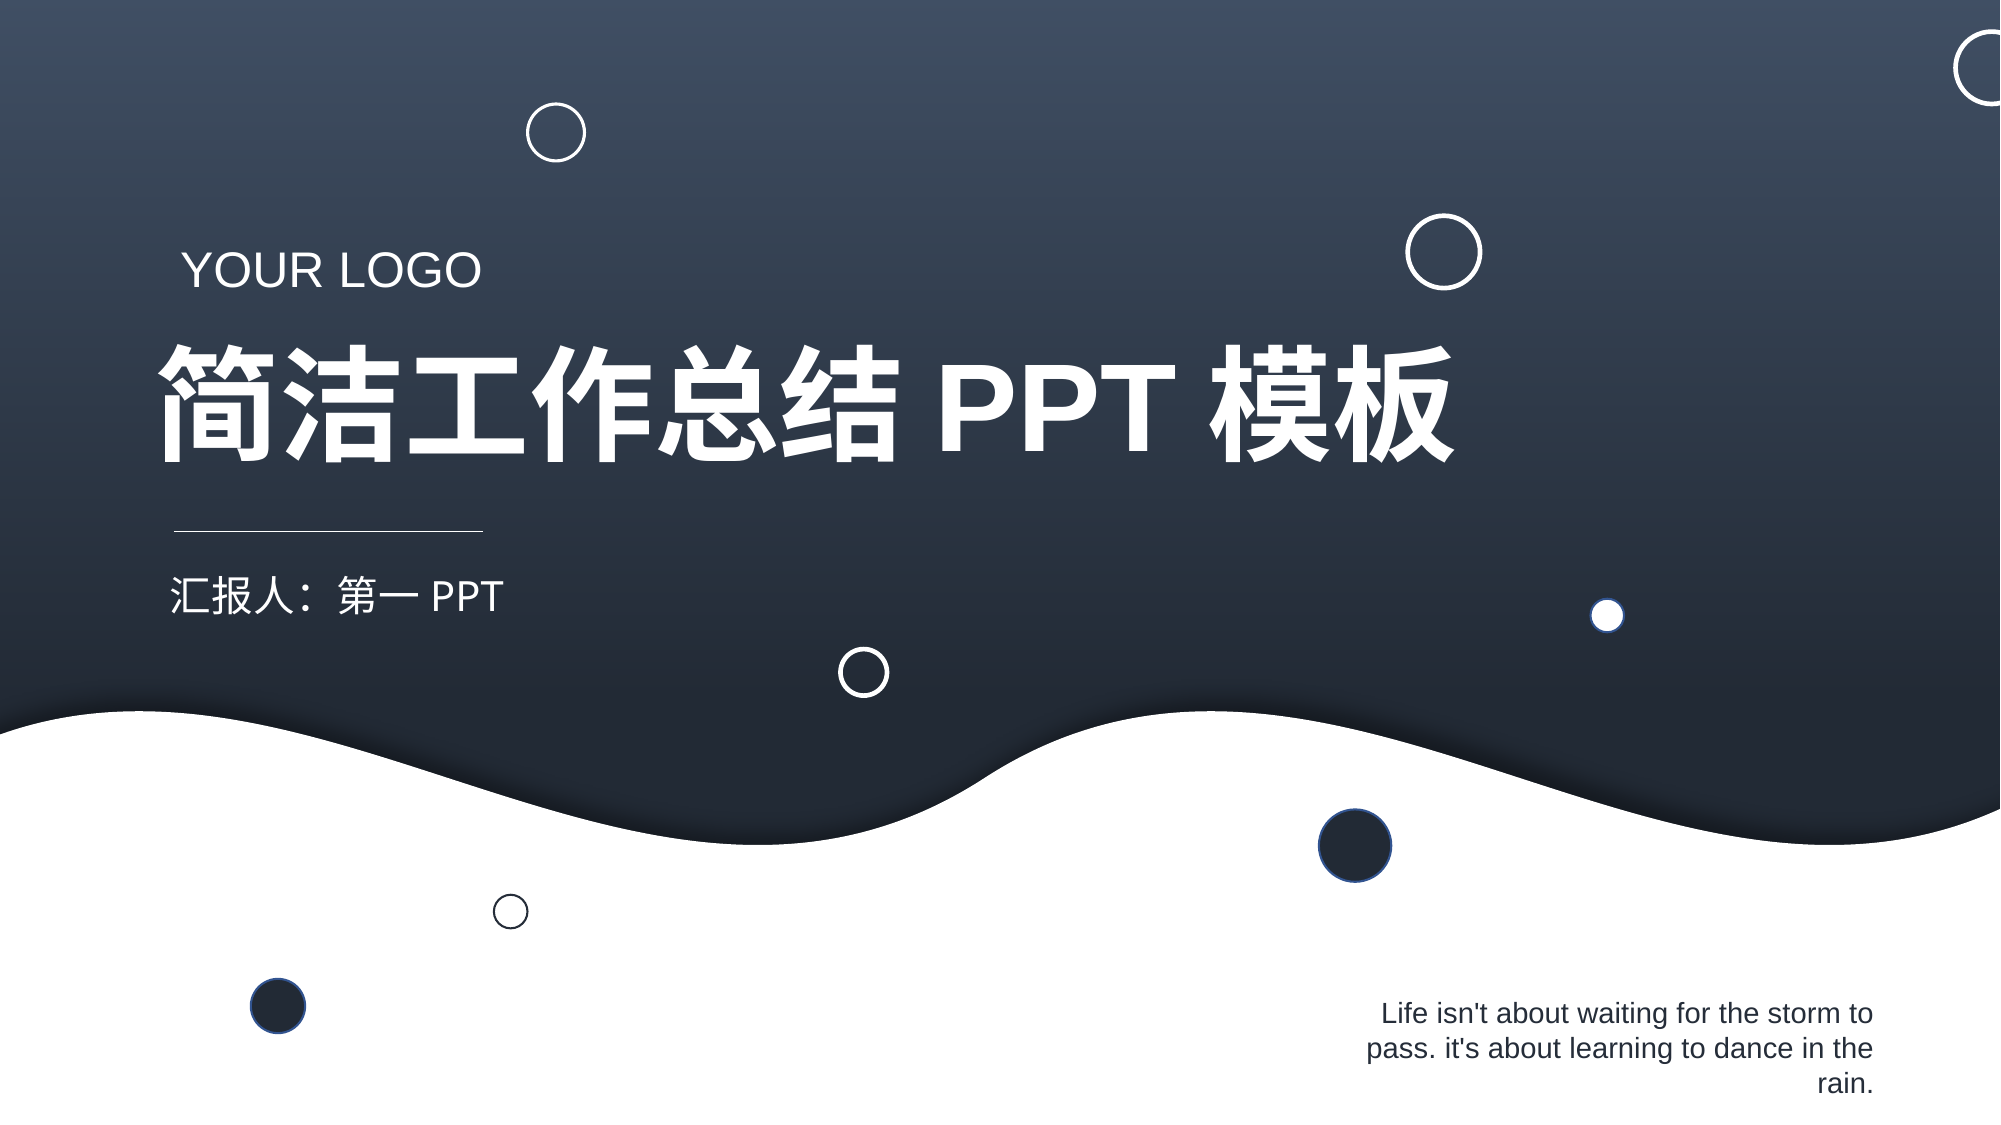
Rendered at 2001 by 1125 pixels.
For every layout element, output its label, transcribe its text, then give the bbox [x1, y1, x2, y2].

text_box [1406, 214, 1482, 290]
text_box [839, 648, 889, 697]
text_box [1954, 30, 2000, 106]
text_box Life isn't about waiting for the storm to pass. it's about learning to dance in the rain. [1291, 986, 1890, 1107]
text_box [0, 0, 2000, 818]
text_box [526, 102, 586, 162]
text_box 简洁工作总结PPT模板 [139, 319, 1507, 485]
text_box 汇报人：第一PPT [155, 562, 556, 628]
text_box [492, 893, 529, 930]
text_box [249, 977, 307, 1035]
text_box [1317, 808, 1393, 883]
text_box [0, 710, 2000, 1125]
text_box [1589, 597, 1626, 634]
text_box YOUR LOGO [165, 199, 557, 305]
